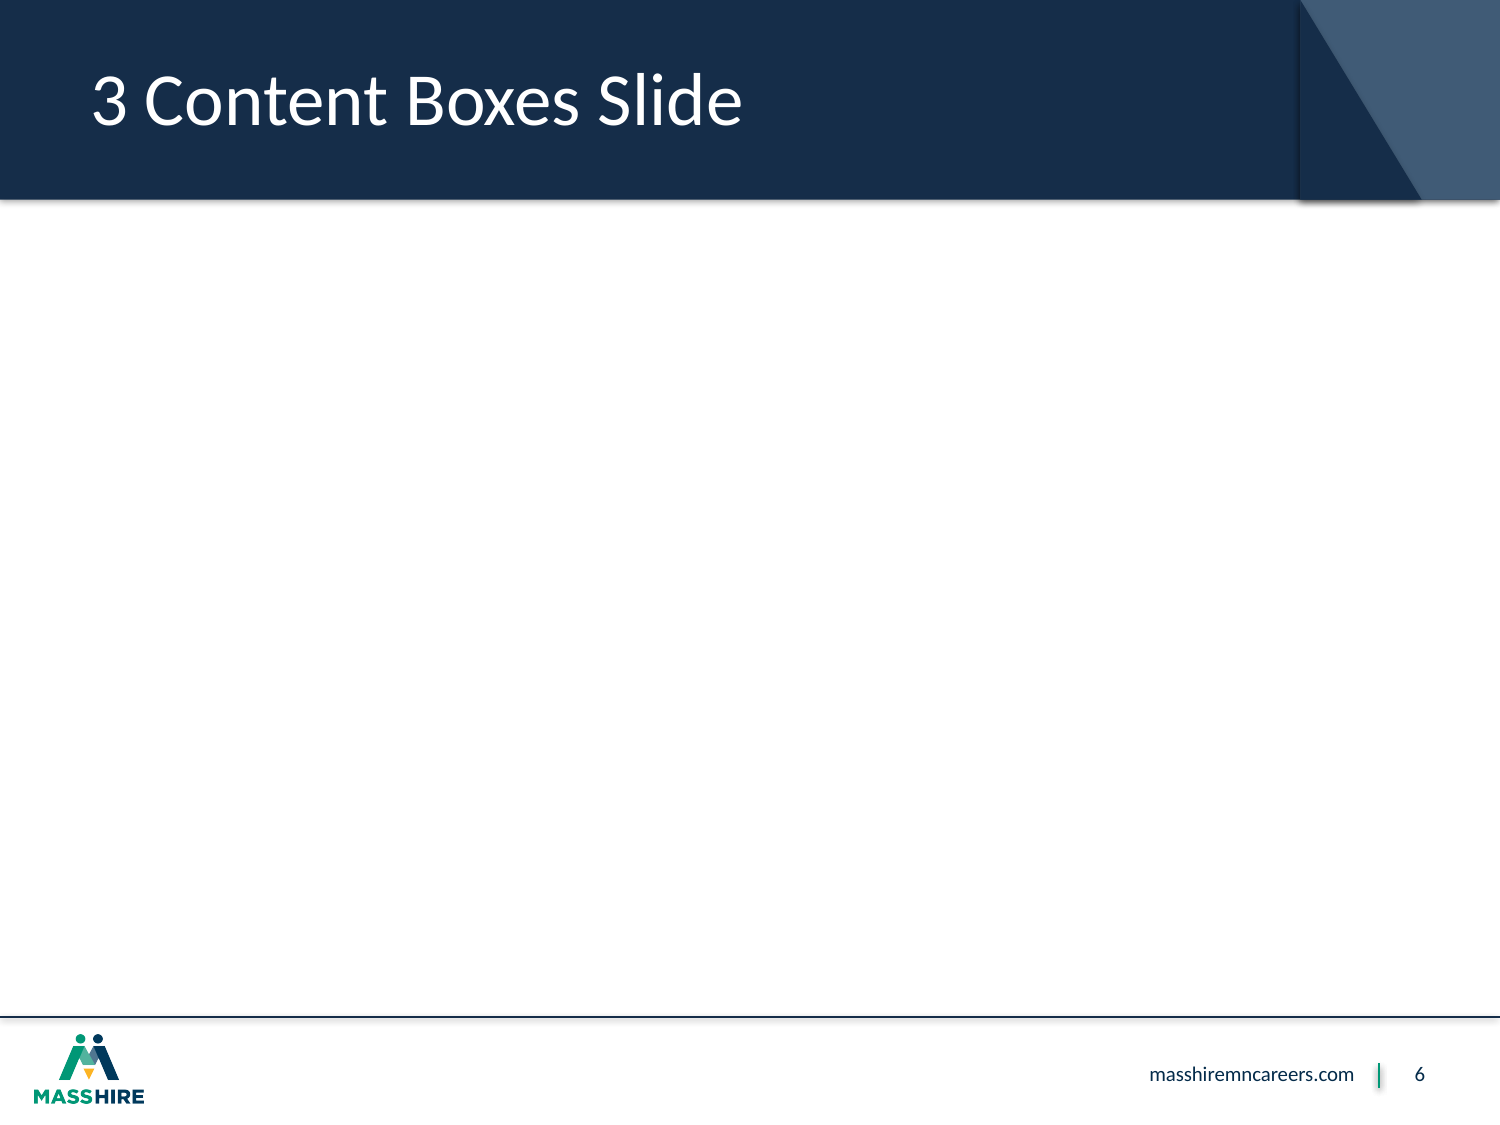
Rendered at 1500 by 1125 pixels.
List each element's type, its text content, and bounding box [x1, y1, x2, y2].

picture [34, 1034, 144, 1104]
title 3 Content Boxes Slide [75, 22, 1245, 180]
slide_number 6 [1376, 1042, 1425, 1103]
